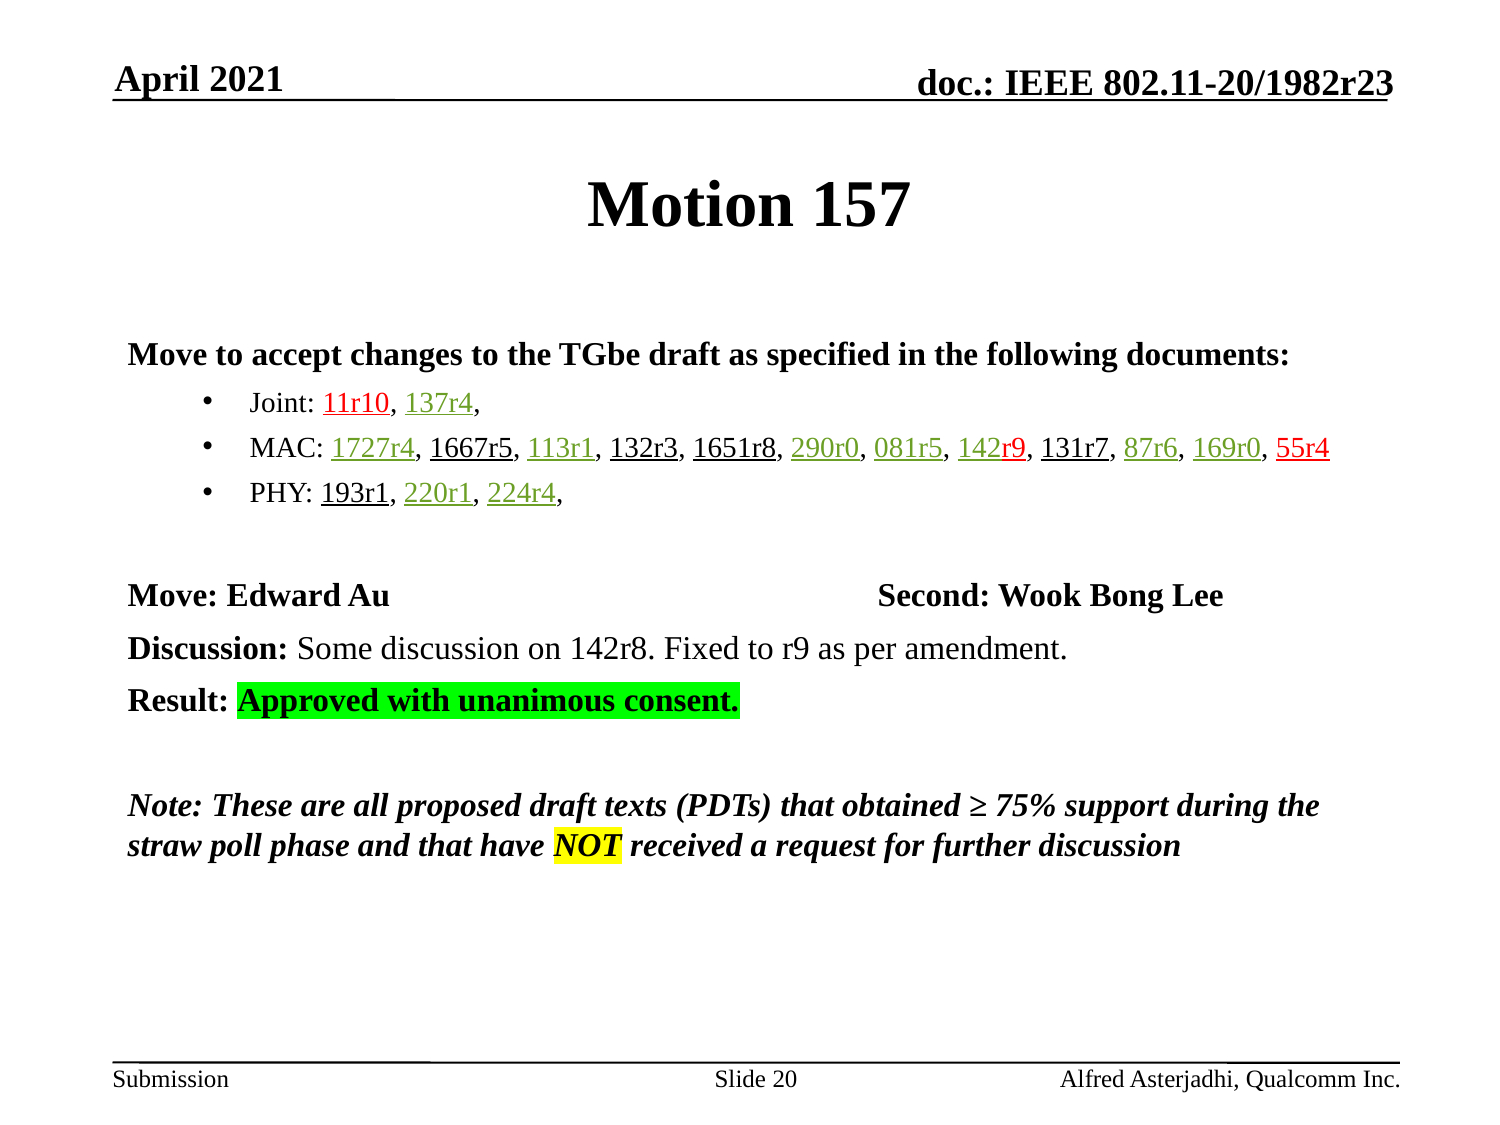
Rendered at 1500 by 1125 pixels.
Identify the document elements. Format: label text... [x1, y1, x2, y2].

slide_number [114, 54, 423, 100]
title Motion 157 [112, 112, 1388, 288]
footer Alfred Asterjadhi, Qualcomm Inc. [878, 1061, 1402, 1093]
list Move to accept changes to the TGbe draft as specified in the following documents: Joint: 11r10, 137r4, MAC: 1727r4, 1667r5, 113r1, 132r3, 1651r8, 290r0, 081r5, 142r9, 131r7, 87r6, 169r0, 55r4 PHY: 193r1, 220r1, 224r4, Move: Edward Au Second: Wook Bong Lee Discussion: Some discussion on 142r8. Fixed to r9 as per amendment. Result: Approved with unanimous consent. Note: These are all proposed draft texts (PDTs) that obtained ≥ 75% support during the straw poll phase and that have NOT received a request for further discussion [112, 324, 1388, 1000]
slide_number Slide 20 [712, 1061, 800, 1123]
